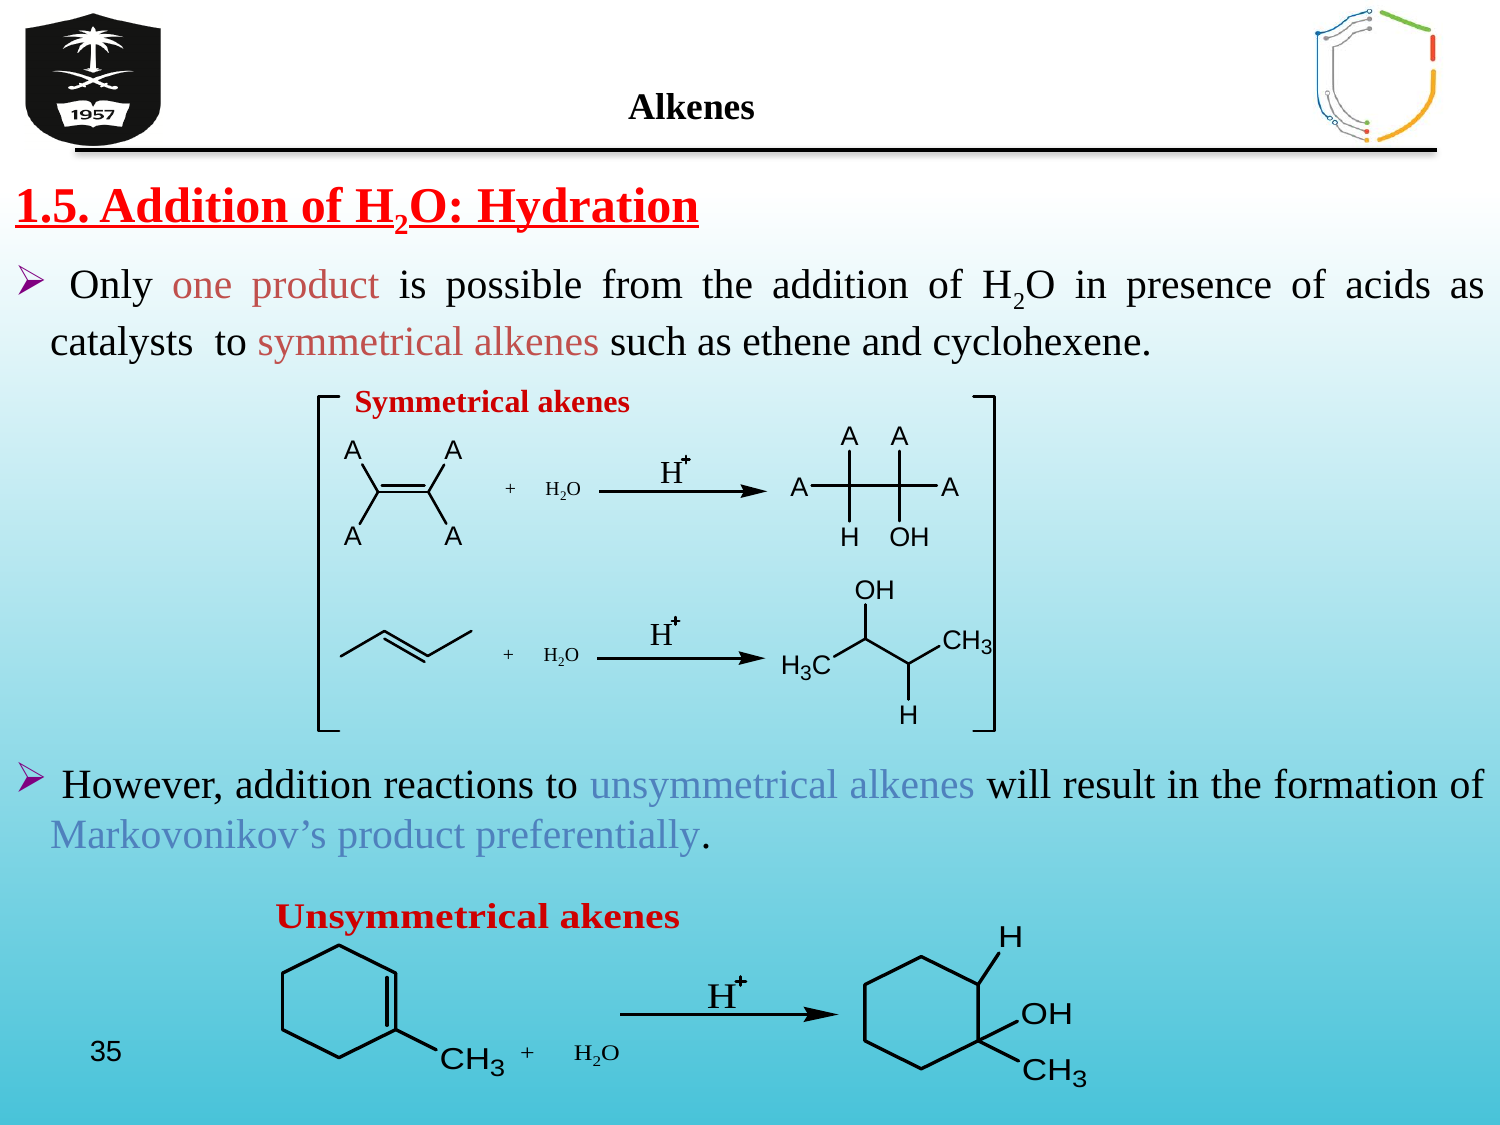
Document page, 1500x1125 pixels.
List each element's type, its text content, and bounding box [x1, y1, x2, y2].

text_box 1.5. Addition of H2O: Hydration [0, 149, 725, 249]
text_box Only one product is possible from the addition of H2O in presence of acids as catalysts to symmetrical alkenes such as ethene and cyclohexene. [0, 249, 1500, 372]
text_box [274, 900, 1088, 1088]
text_box 35 [75, 1024, 425, 1103]
picture [24, 12, 163, 151]
picture [1287, 0, 1463, 165]
text_box Alkenes [613, 74, 771, 135]
text_box However, addition reactions to unsymmetrical alkenes will result in the formation of Markovonikov’s product preferentially. [0, 749, 1500, 865]
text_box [312, 387, 1001, 737]
